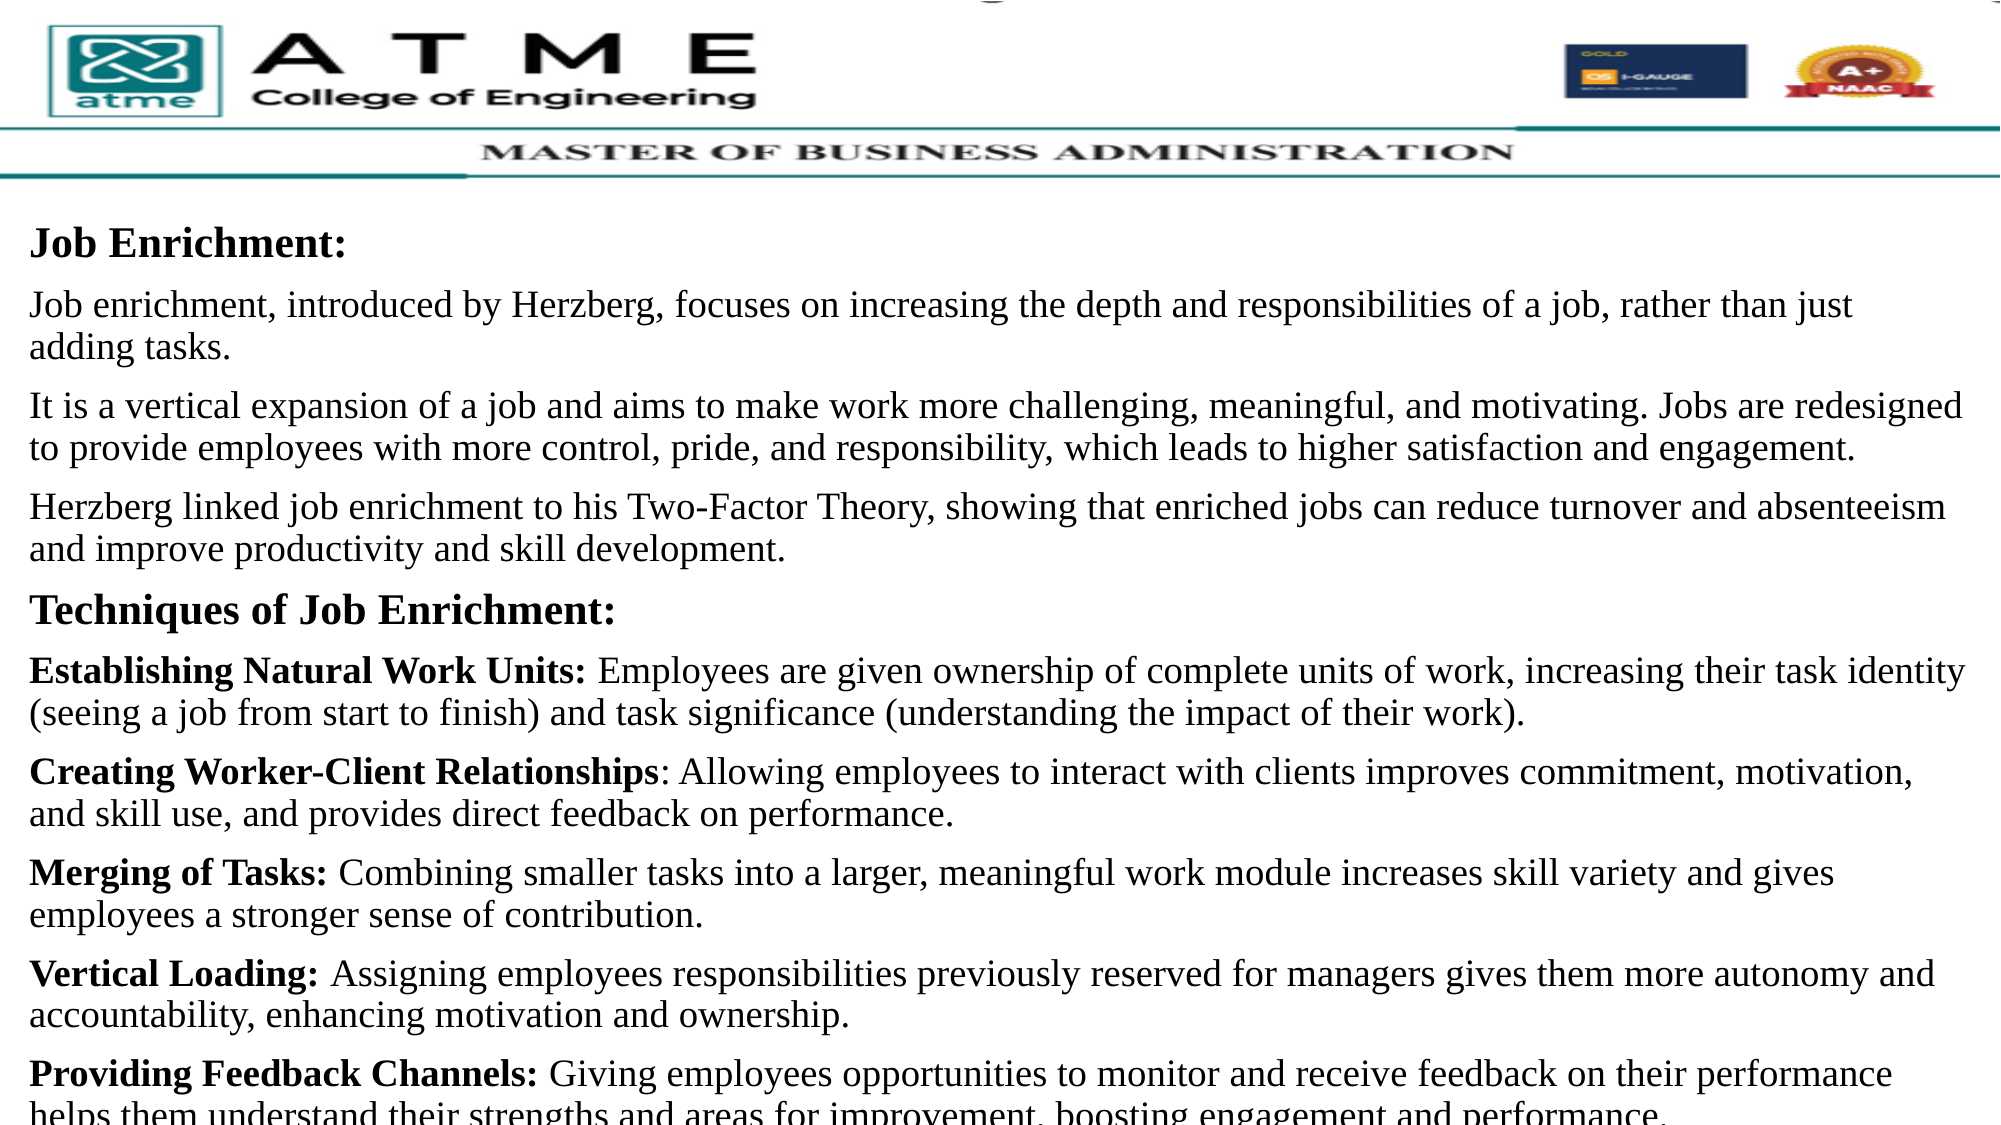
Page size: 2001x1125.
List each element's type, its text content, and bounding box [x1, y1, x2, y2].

picture [0, 1, 2000, 180]
list Job Enrichment: Job enrichment, introduced by Herzberg, focuses on increasing the depth and responsibilities of a job, rather than just adding tasks. It is a vertical expansion of a job and aims to make work more challenging, meaningful, and motivating. Jobs are redesigned to provide employees with more control, pride, and responsibility, which leads to higher satisfaction and engagement. Herzberg linked job enrichment to his Two-Factor Theory, showing that enriched jobs can reduce turnover and absenteeism and improve productivity and skill development. Techniques of Job Enrichment: Establishing Natural Work Units: Employees are given ownership of complete units of work, increasing their task identity (seeing a job from start to finish) and task significance (understanding the impact of their work). Creating Worker-Client Relationships: Allowing employees to interact with clients improves commitment, motivation, and skill use, and provides direct feedback on performance. Merging of Tasks: Combining smaller tasks into a larger, meaningful work module increases skill variety and gives employees a stronger sense of contribution. Vertical Loading: Assigning employees responsibilities previously reserved for managers gives them more autonomy and accountability, enhancing motivation and ownership. Providing Feedback Channels: Giving employees opportunities to monitor and receive feedback on their performance helps them understand their strengths and areas for improvement, boosting engagement and performance. [14, 212, 1986, 1125]
